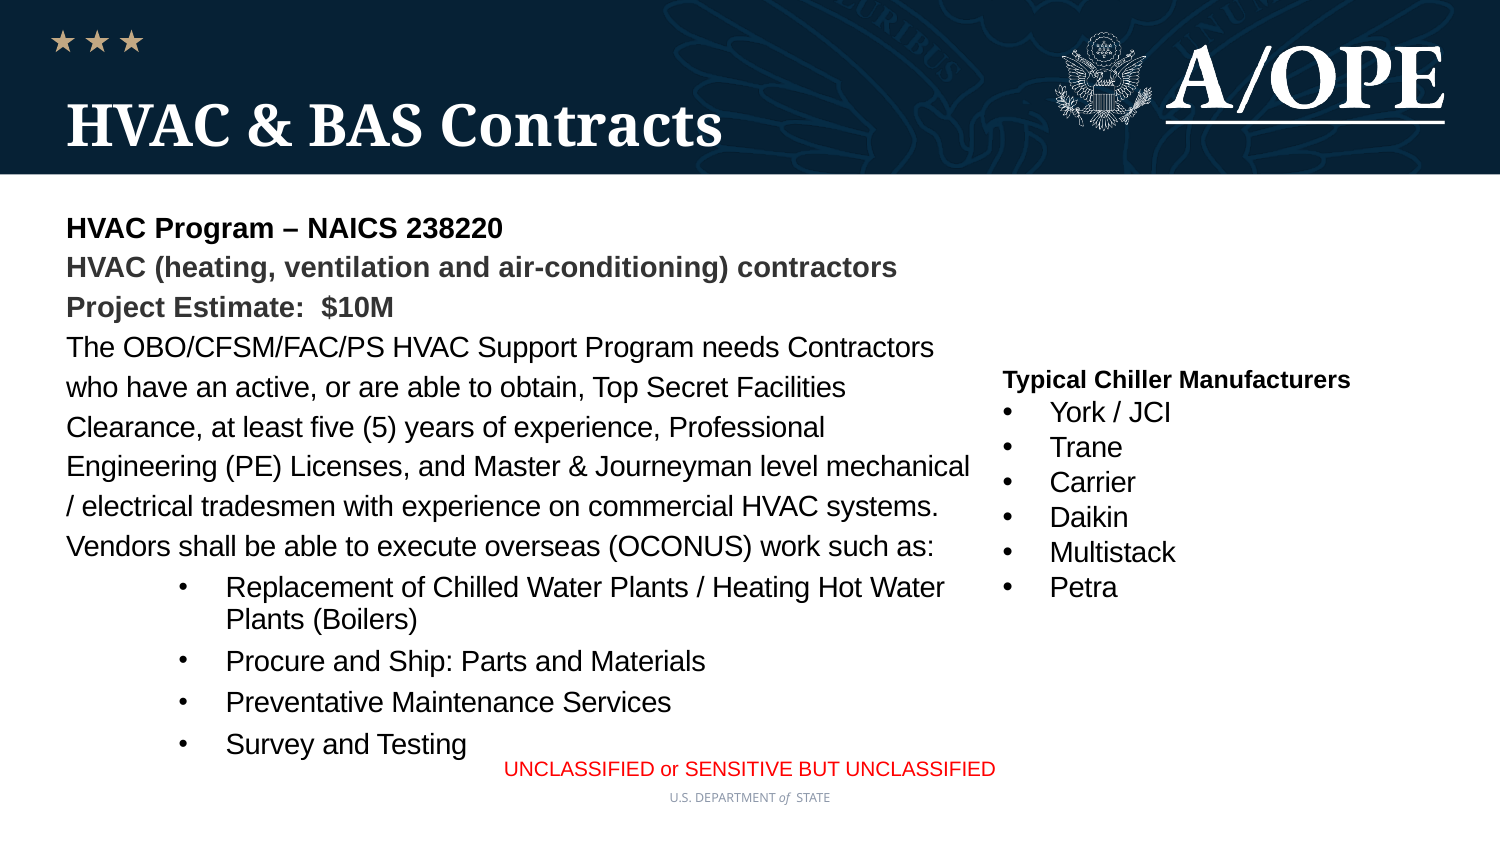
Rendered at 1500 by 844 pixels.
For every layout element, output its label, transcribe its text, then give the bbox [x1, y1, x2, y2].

text_box Typical Chiller Manufacturers York / JCI Trane Carrier Daikin Multistack Petra [987, 356, 1400, 611]
text_box UNCLASSIFIED or SENSITIVE BUT UNCLASSIFIED [489, 747, 1011, 788]
list HVAC Program – NAICS 238220 HVAC (heating, ventilation and air-conditioning) contractors Project Estimate: $10M The OBO/CFSM/FAC/PS HVAC Support Program needs Contractors who have an active, or are able to obtain, Top Secret Facilities Clearance, at least five (5) years of experience, Professional Engineering (PE) Licenses, and Master & Journeyman level mechanical / electrical tradesmen with experience on commercial HVAC systems. Vendors shall be able to execute overseas (OCONUS) work such as: Replacement of Chilled Water Plants / Heating Hot Water Plants (Boilers) Procure and Ship: Parts and Materials Preventative Maintenance Services Survey and Testing [51, 189, 989, 771]
title HVAC & BAS Contracts [51, 72, 1449, 167]
picture [587, 0, 1500, 174]
